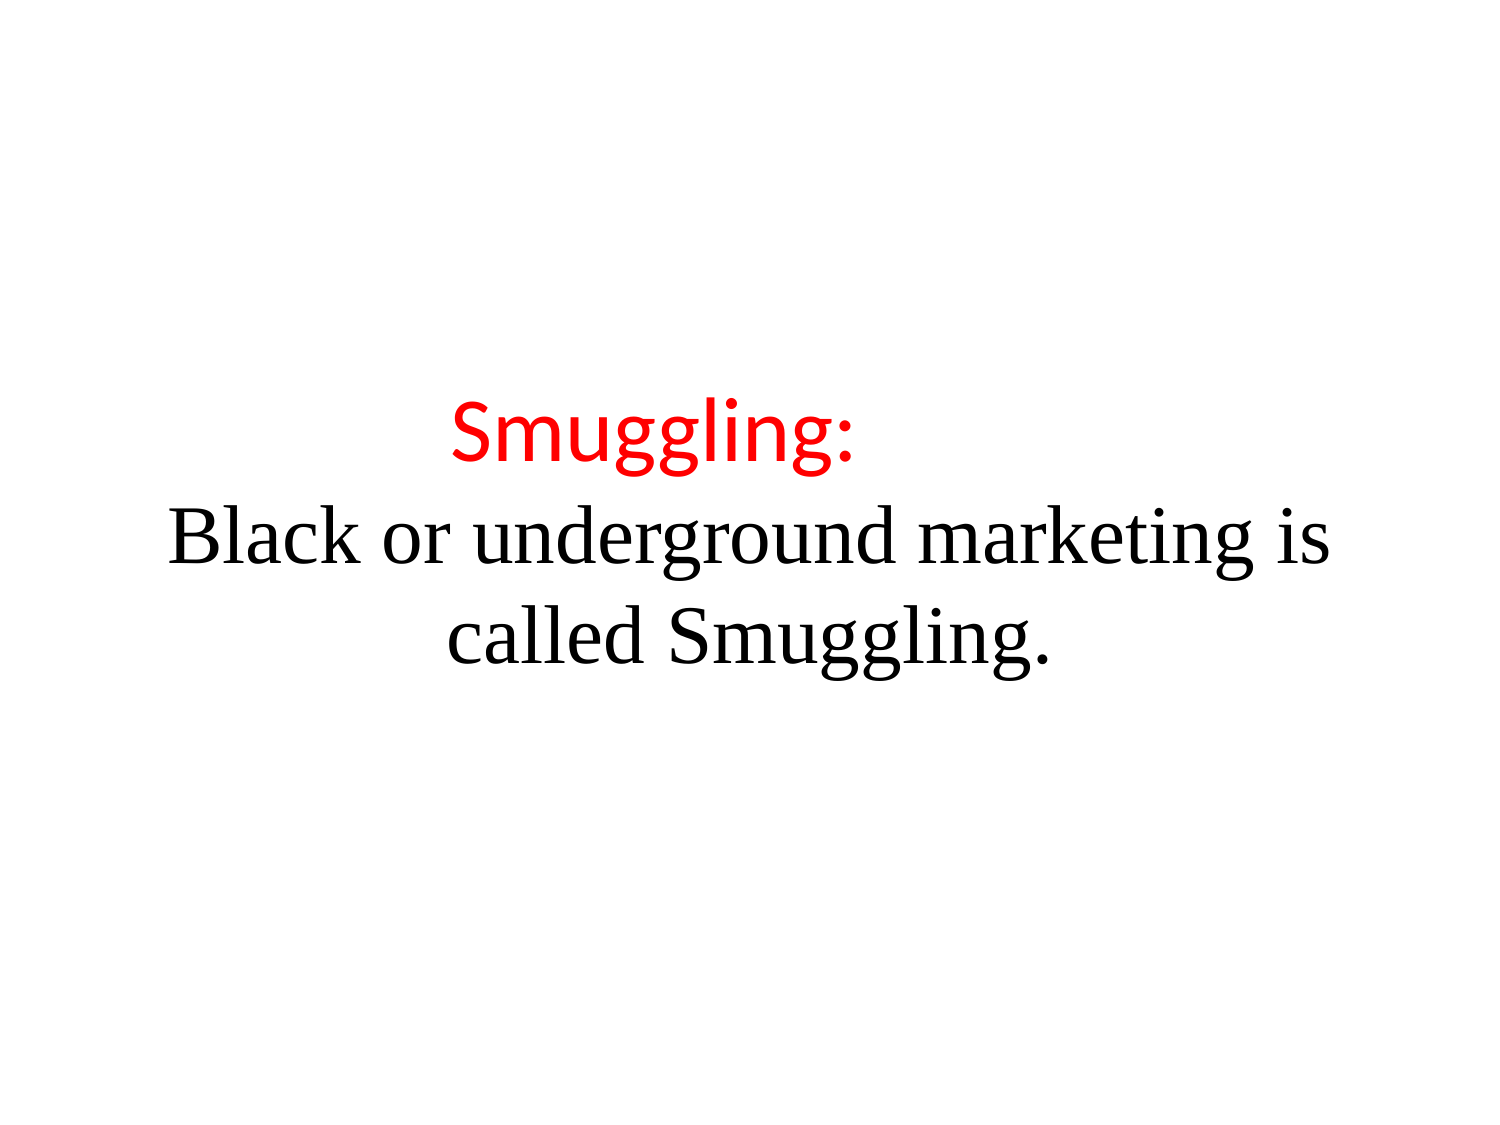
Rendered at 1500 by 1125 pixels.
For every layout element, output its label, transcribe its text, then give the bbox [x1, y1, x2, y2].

title Smuggling: Black or underground marketing is called Smuggling. [75, 125, 1425, 1025]
